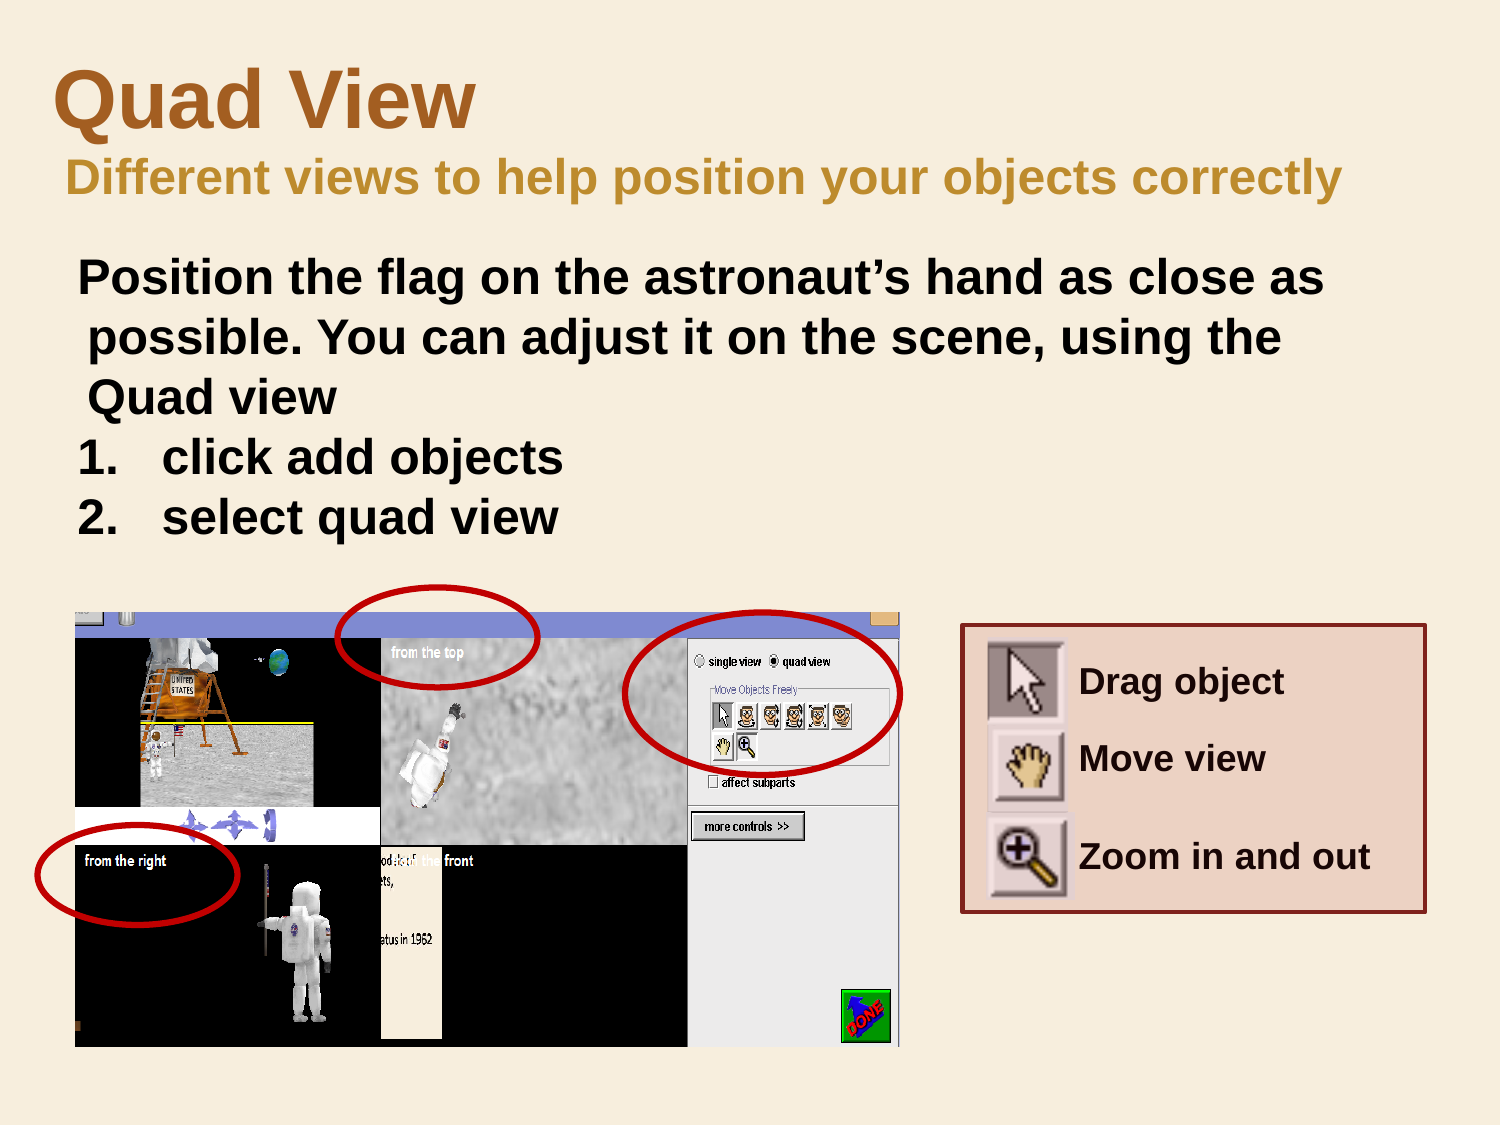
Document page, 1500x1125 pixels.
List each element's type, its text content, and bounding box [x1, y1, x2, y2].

text_box [960, 623, 1427, 914]
text_box Quad View [37, 38, 1463, 153]
text_box [37, 838, 69, 912]
text_box Position the flag on the astronaut’s hand as close as possible. You can adjust it on the scene, using the Quad view click add objects select quad view [62, 237, 1438, 553]
text_box Different views to help position your objects correctly [50, 137, 1450, 213]
picture [985, 637, 1076, 901]
picture [74, 612, 901, 1048]
text_box [353, 587, 522, 610]
